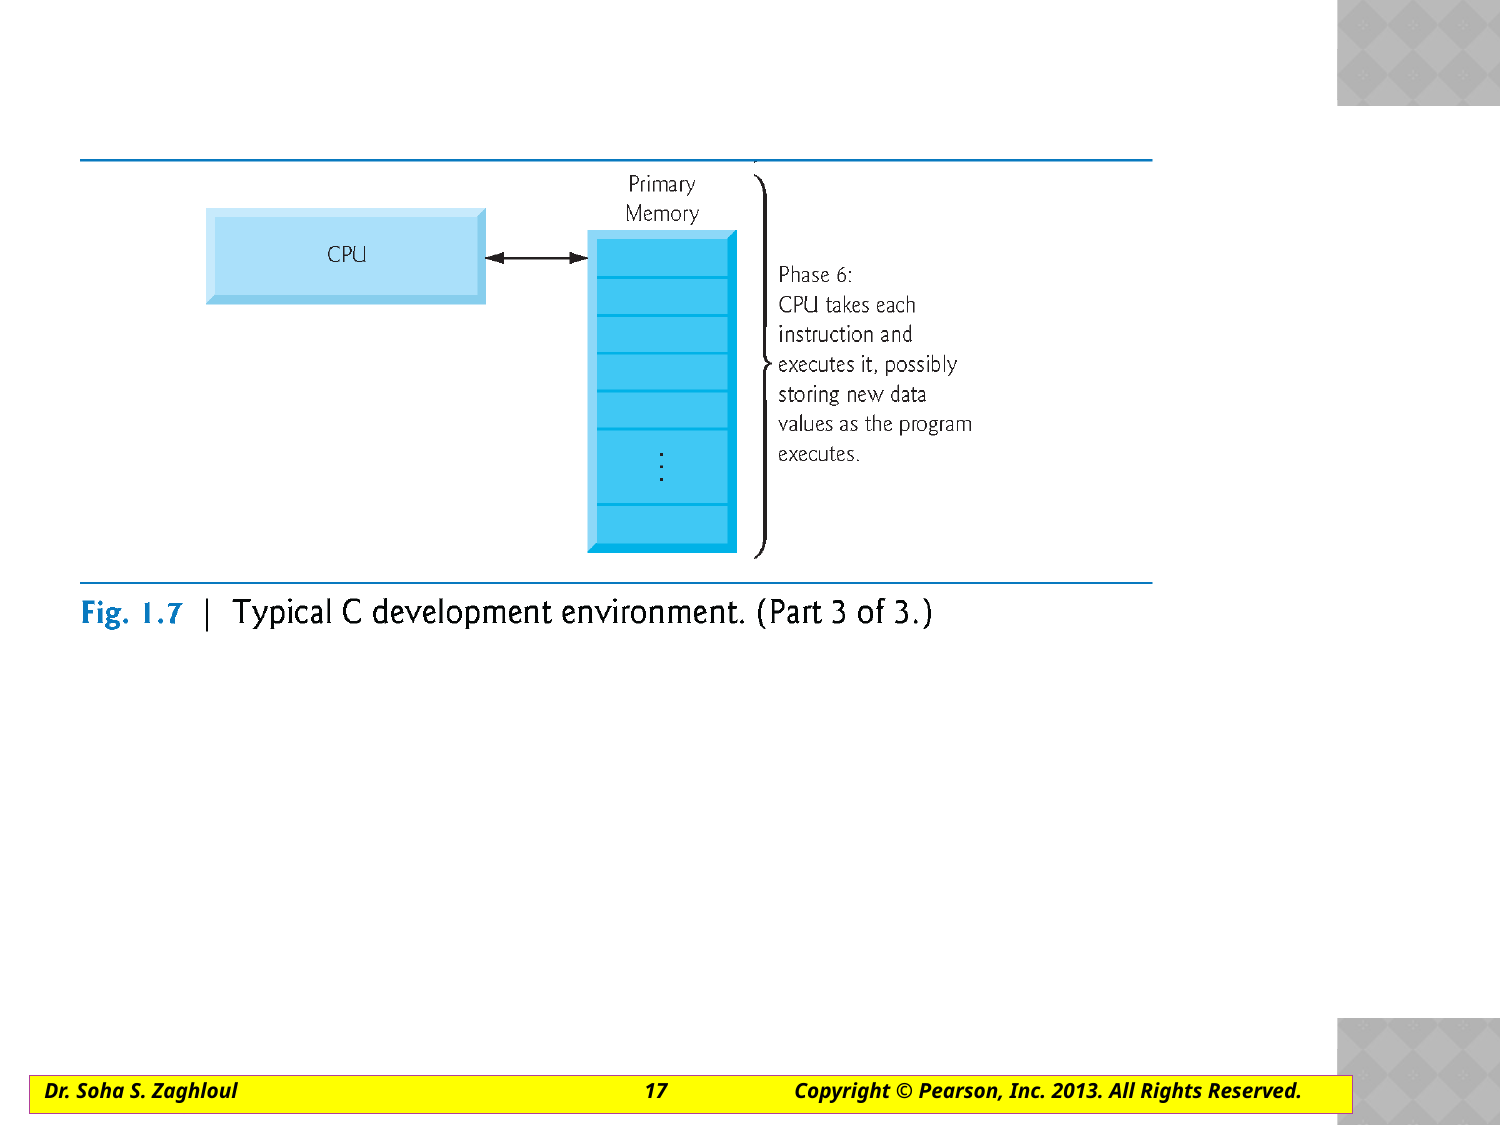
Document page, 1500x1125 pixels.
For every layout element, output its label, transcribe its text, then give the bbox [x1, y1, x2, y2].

text_box Dr. Soha S. Zaghloul 17 Copyright © Pearson, Inc. 2013. All Rights Reserved. [29, 1075, 1353, 1114]
picture [0, 106, 1500, 1019]
